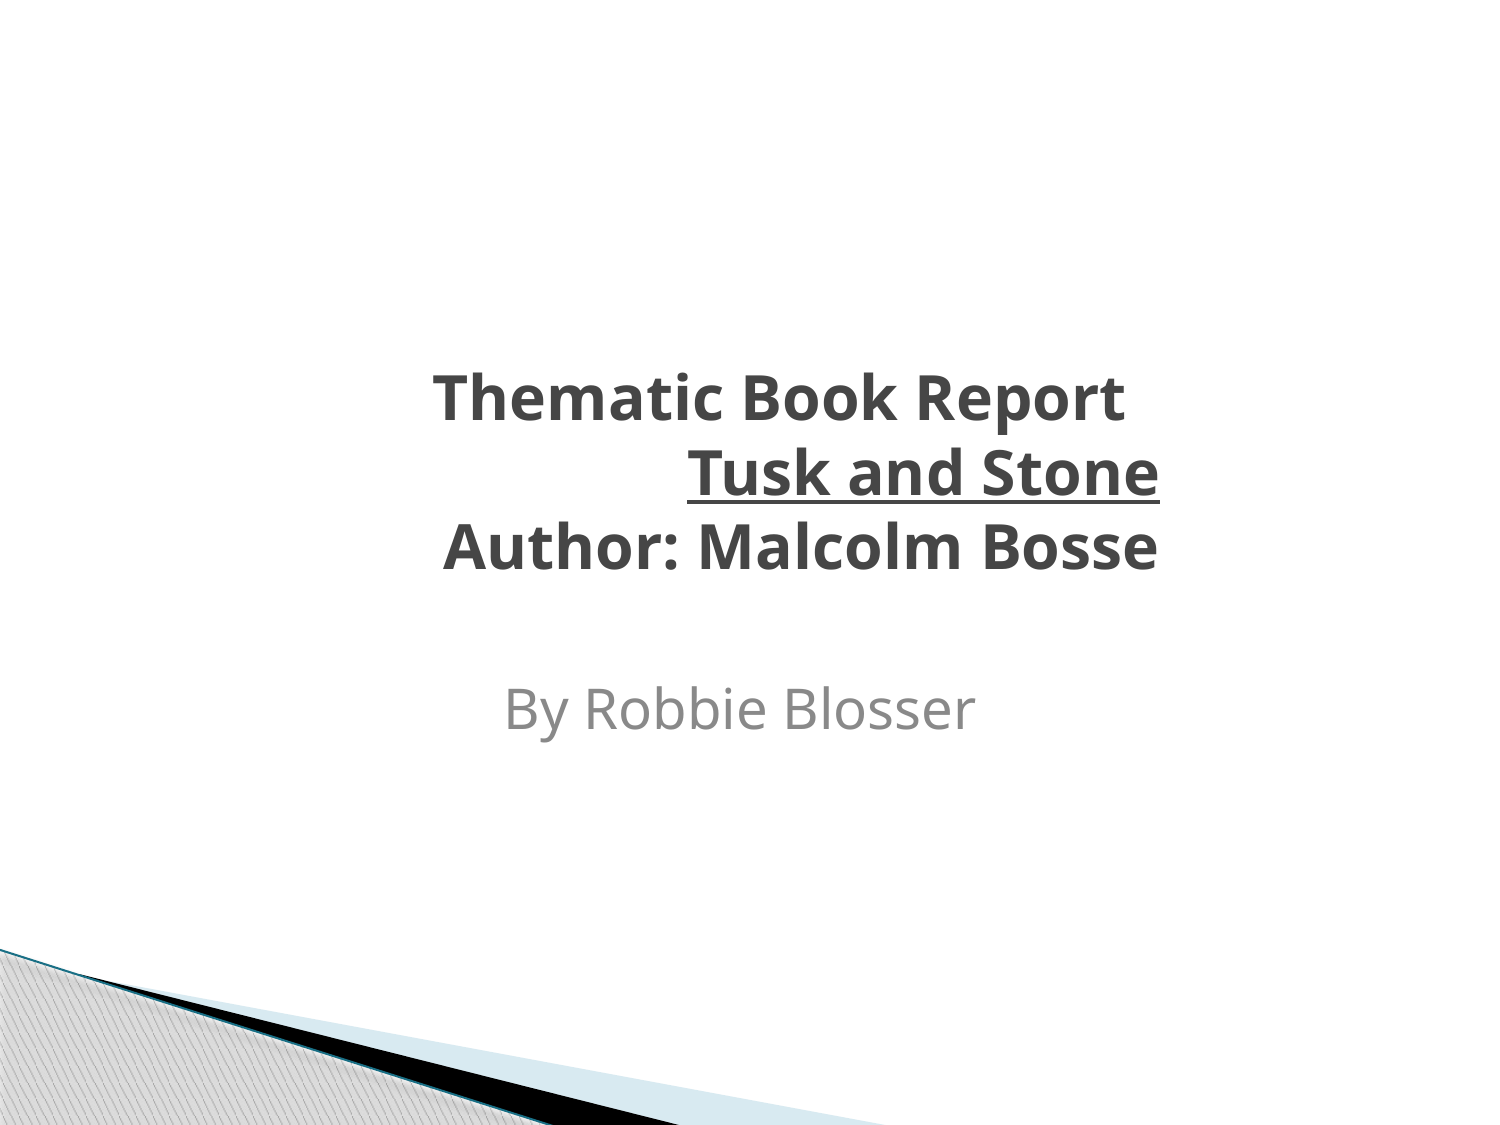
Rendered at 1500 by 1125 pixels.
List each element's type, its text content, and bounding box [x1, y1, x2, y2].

subtitle By Robbie Blosser [0, 665, 992, 928]
title Thematic Book Report Tusk and Stone Author: Malcolm Bosse [0, 349, 1175, 591]
